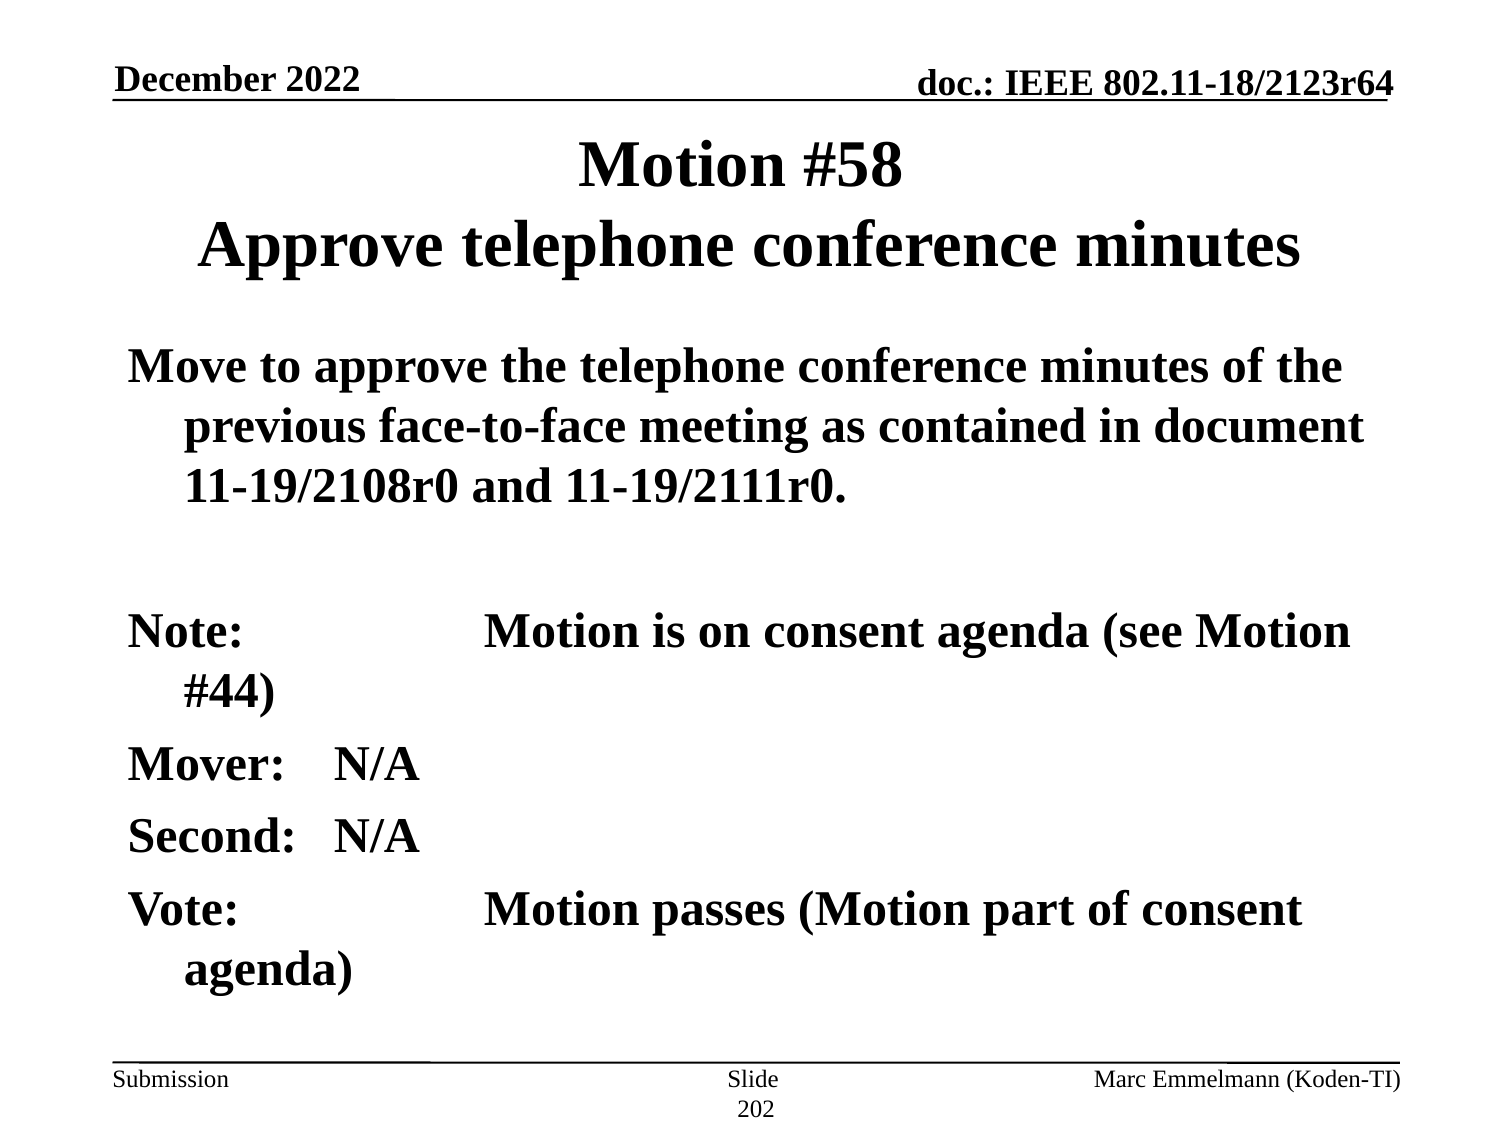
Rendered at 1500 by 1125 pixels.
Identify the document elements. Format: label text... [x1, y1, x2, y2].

footer Marc Emmelmann (Koden-TI) [878, 1061, 1402, 1093]
list Move to approve the telephone conference minutes of the previous face-to-face meeting as contained in document 11-19/2108r0 and 11-19/2111r0. Note: Motion is on consent agenda (see Motion #44) Mover: N/A Second: N/A Vote: Motion passes (Motion part of consent agenda) [112, 324, 1388, 1000]
title Motion #58 Approve telephone conference minutes [112, 112, 1388, 288]
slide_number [114, 54, 423, 100]
slide_number Slide 202 [712, 1061, 800, 1123]
